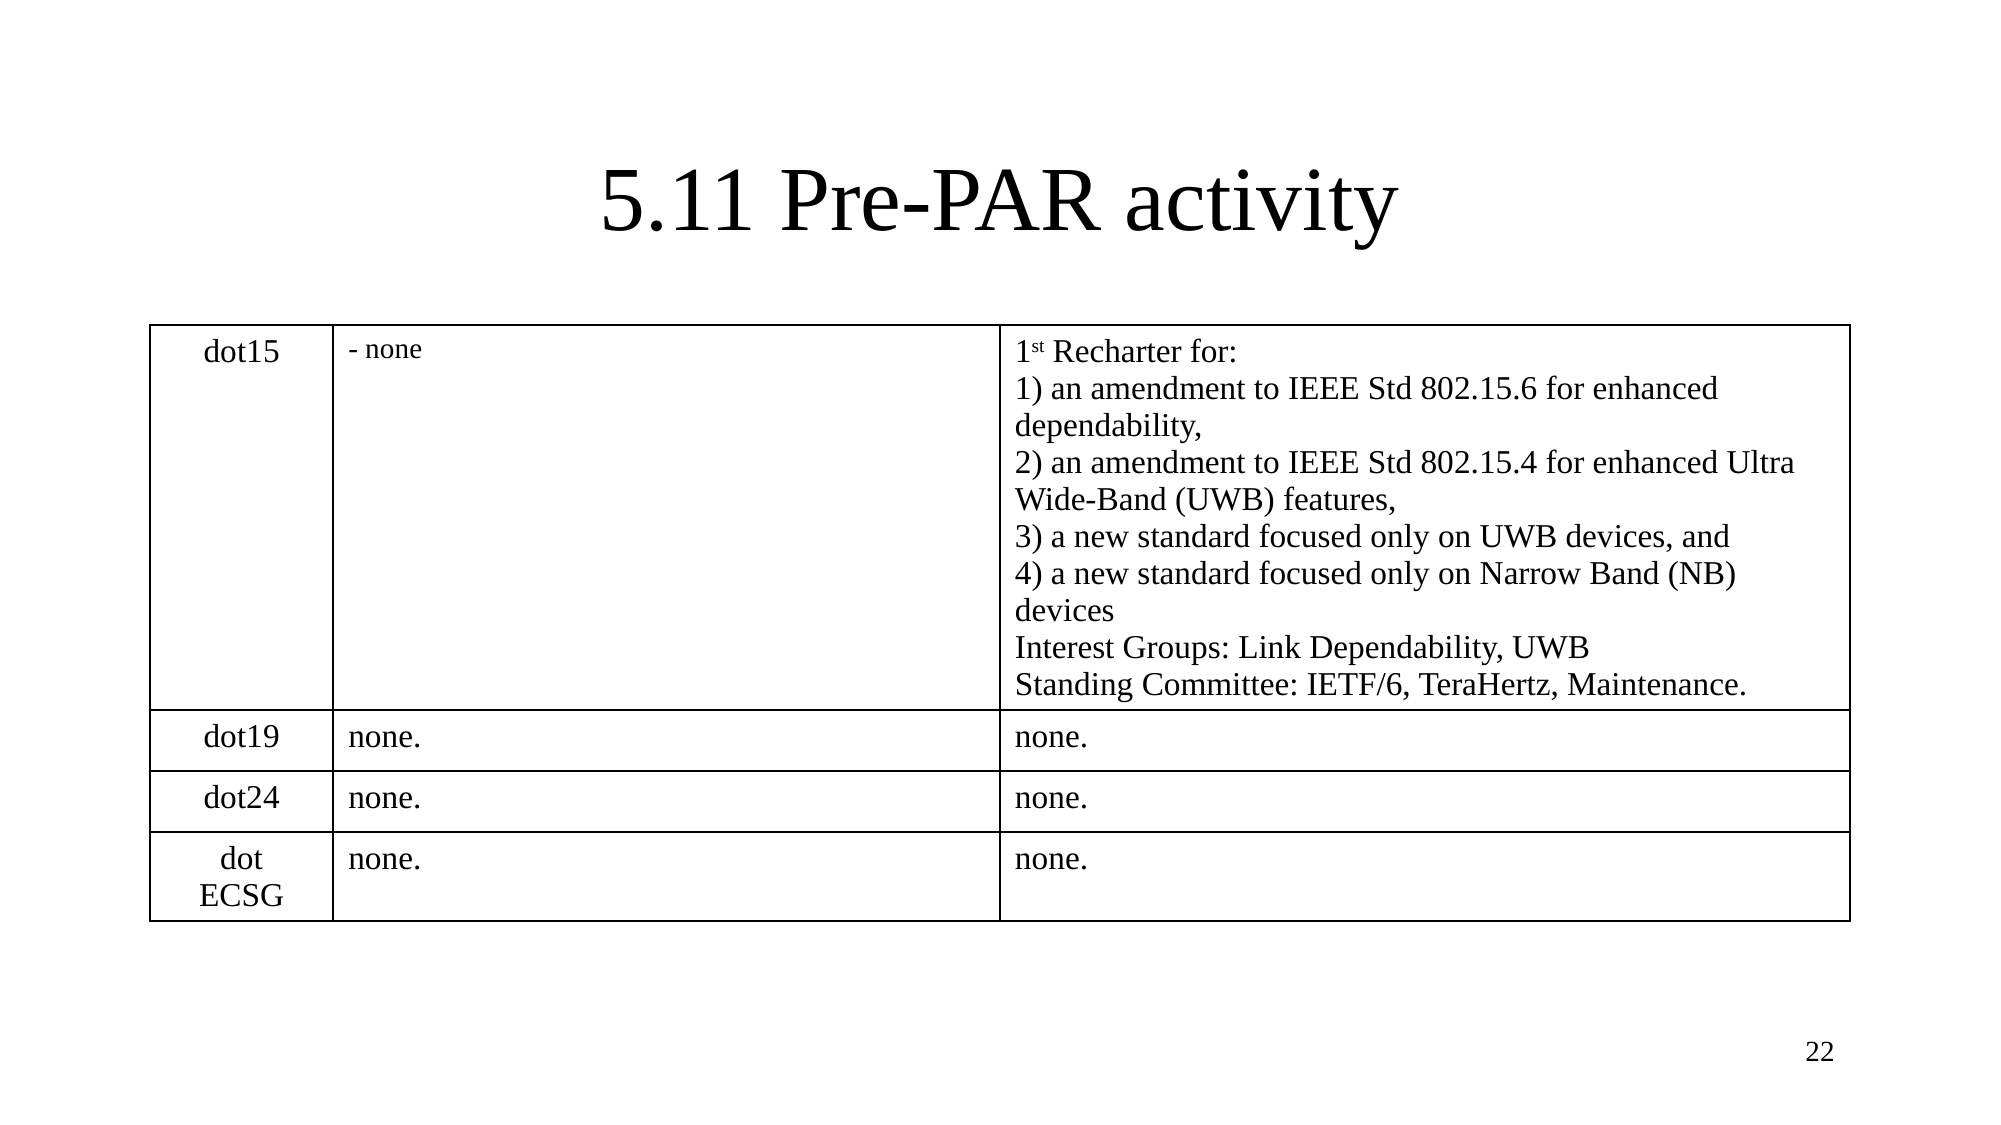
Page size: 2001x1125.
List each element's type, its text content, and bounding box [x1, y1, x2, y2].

table_cell dot19 [151, 711, 332, 770]
table_cell none. [334, 833, 999, 920]
table_header 1st Recharter for: 1) an amendment to IEEE Std 802.15.6 for enhanced dependability, 2) an amendment to IEEE Std 802.15.4 for enhanced Ultra Wide-Band (UWB) features, 3) a new standard focused only on UWB devices, and 4) a new standard focused only on Narrow Band (NB) devices Interest Groups: Link Dependability, UWB Standing Committee: IETF/6, TeraHertz, Maintenance. [1001, 326, 1849, 709]
slide_number 22 [1433, 1024, 1851, 1101]
table_header - none [334, 326, 999, 709]
table_cell none. [1001, 711, 1849, 770]
table_cell none. [334, 711, 999, 770]
table_cell none. [334, 772, 999, 831]
table_cell dot ECSG [151, 833, 332, 920]
table_cell none. [1001, 833, 1849, 920]
title 5.11 Pre-PAR activity [149, 99, 1851, 288]
table_cell dot24 [151, 772, 332, 831]
table_cell none. [1001, 772, 1849, 831]
table_header dot15 [151, 326, 332, 709]
